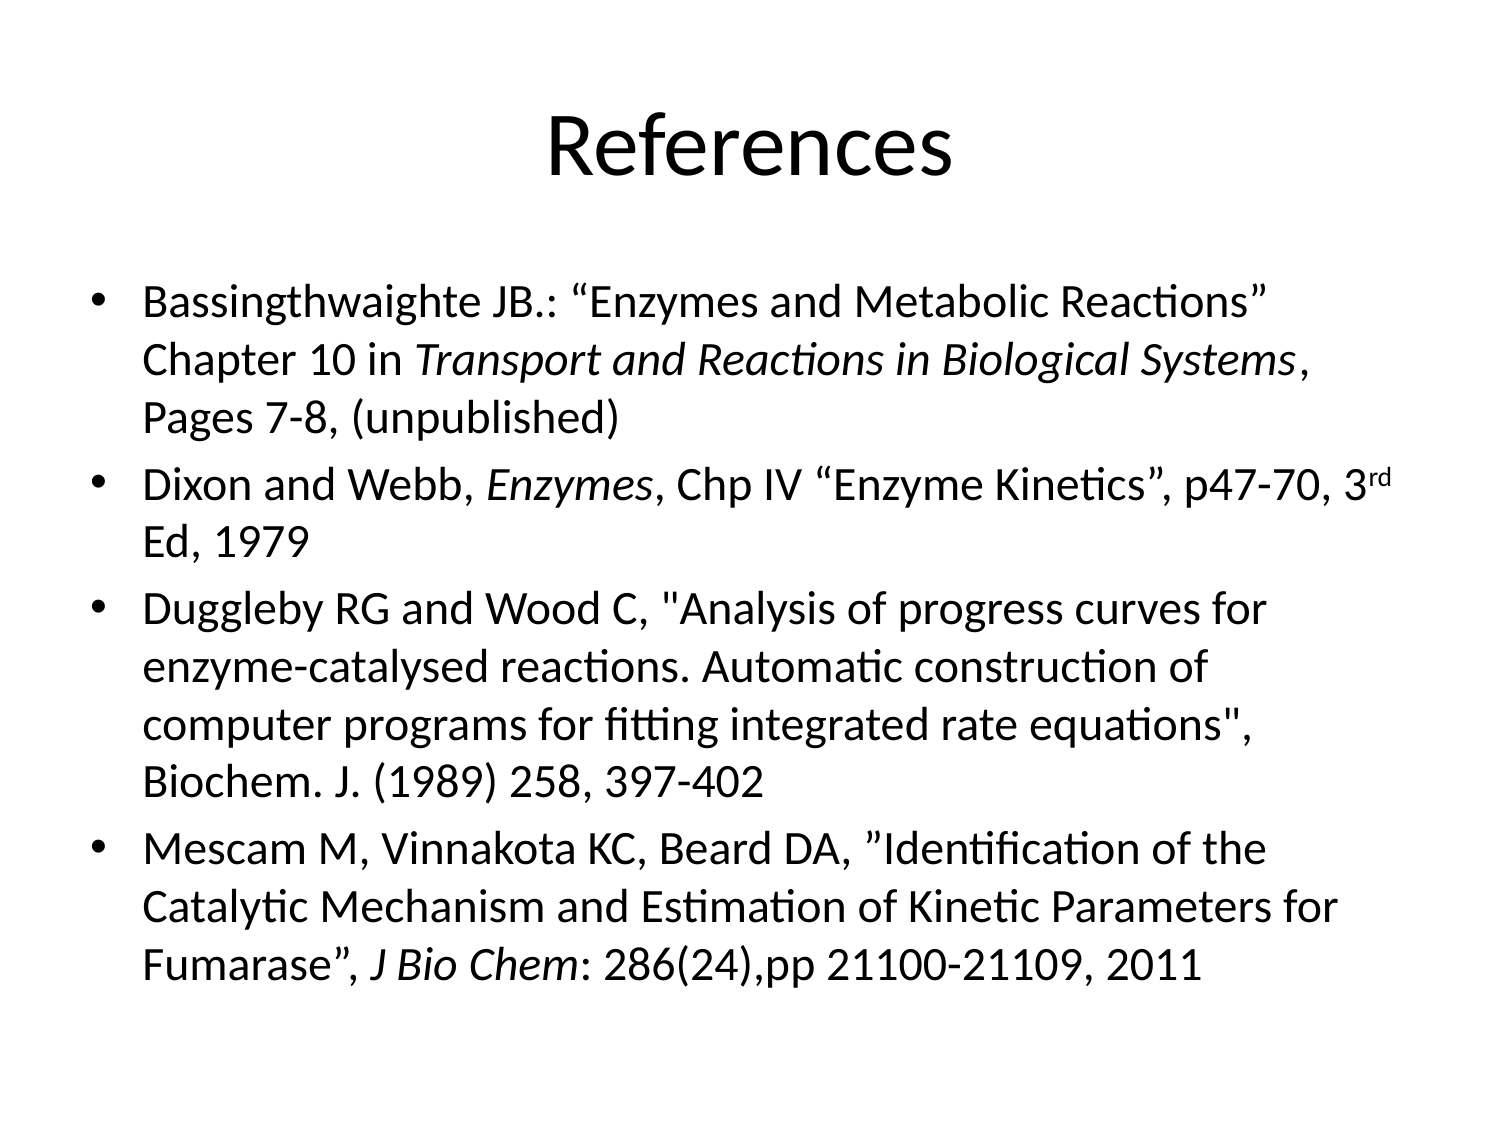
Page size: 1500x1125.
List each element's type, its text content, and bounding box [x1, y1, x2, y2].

title References [75, 45, 1425, 233]
list Bassingthwaighte JB.: “Enzymes and Metabolic Reactions” Chapter 10 in Transport and Reactions in Biological Systems, Pages 7-8, (unpublished) Dixon and Webb, Enzymes, Chp IV “Enzyme Kinetics”, p47-70, 3rd Ed, 1979 Duggleby RG and Wood C, "Analysis of progress curves for enzyme-catalysed reactions. Automatic construction of computer programs for fitting integrated rate equations", Biochem. J. (1989) 258, 397-402 Mescam M, Vinnakota KC, Beard DA, ”Identification of the Catalytic Mechanism and Estimation of Kinetic Parameters for Fumarase”, J Bio Chem: 286(24),pp 21100-21109, 2011 [75, 262, 1425, 1005]
